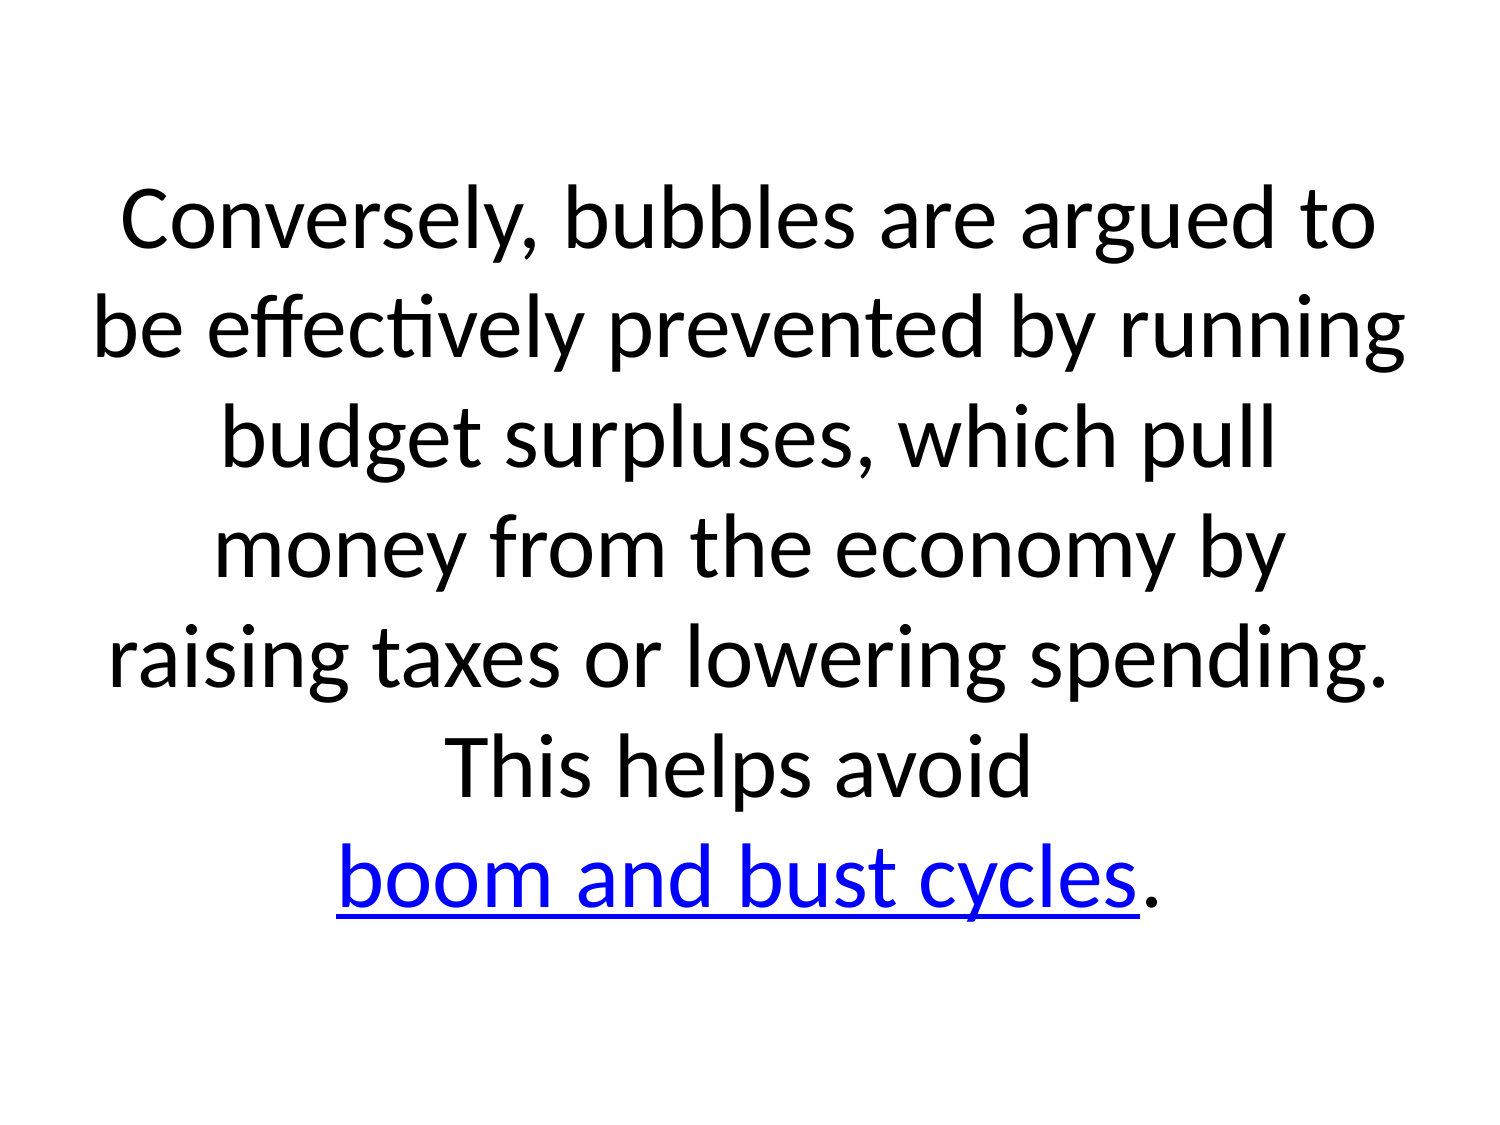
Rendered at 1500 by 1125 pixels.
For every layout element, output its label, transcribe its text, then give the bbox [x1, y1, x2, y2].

title Conversely, bubbles are argued to be effectively prevented by running budget surpluses, which pull money from the economy by raising taxes or lowering spending. This helps avoid boom and bust cycles. [74, 44, 1426, 1038]
